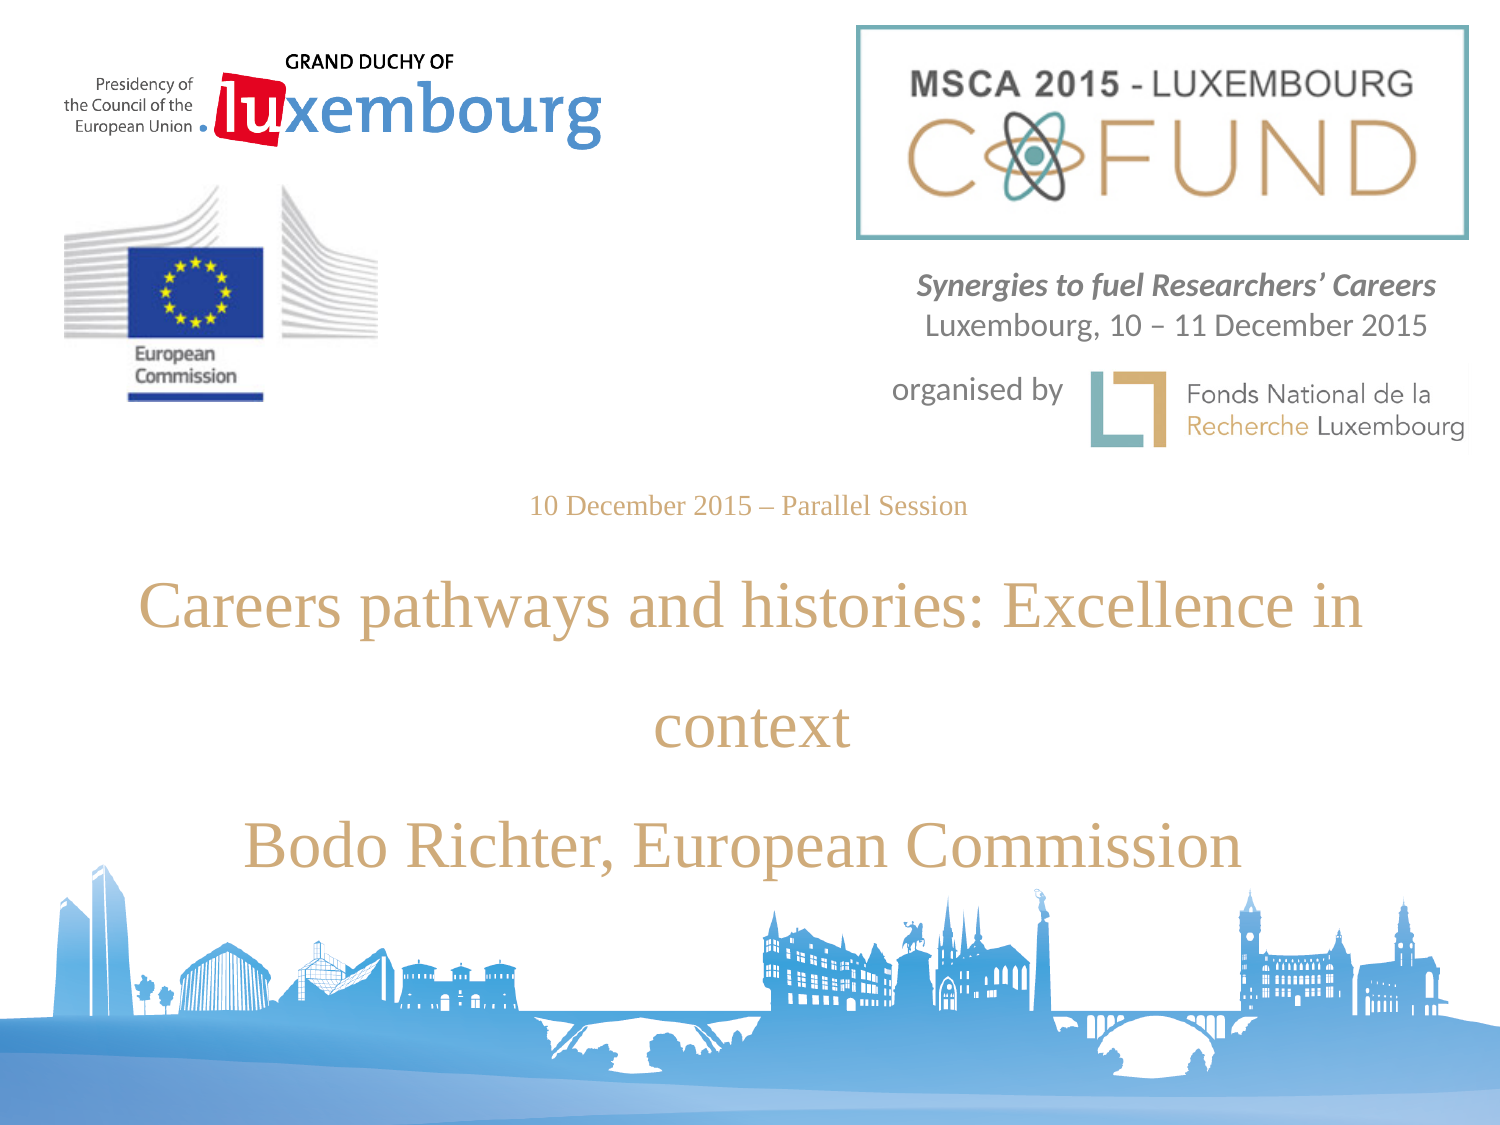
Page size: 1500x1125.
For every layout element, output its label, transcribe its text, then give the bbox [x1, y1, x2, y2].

picture [1082, 362, 1500, 456]
picture [64, 184, 378, 403]
title 10 December 2015 – Parallel Session Careers pathways and histories: Excellence in context Bodo Richter, European Commission [17, 420, 1488, 929]
picture [64, 54, 601, 150]
picture [0, 860, 1500, 1125]
picture [855, 25, 1469, 241]
text_box Synergies to fuel Researchers’ Careers Luxembourg, 10 – 11 December 2015 organised by [852, 255, 1500, 460]
